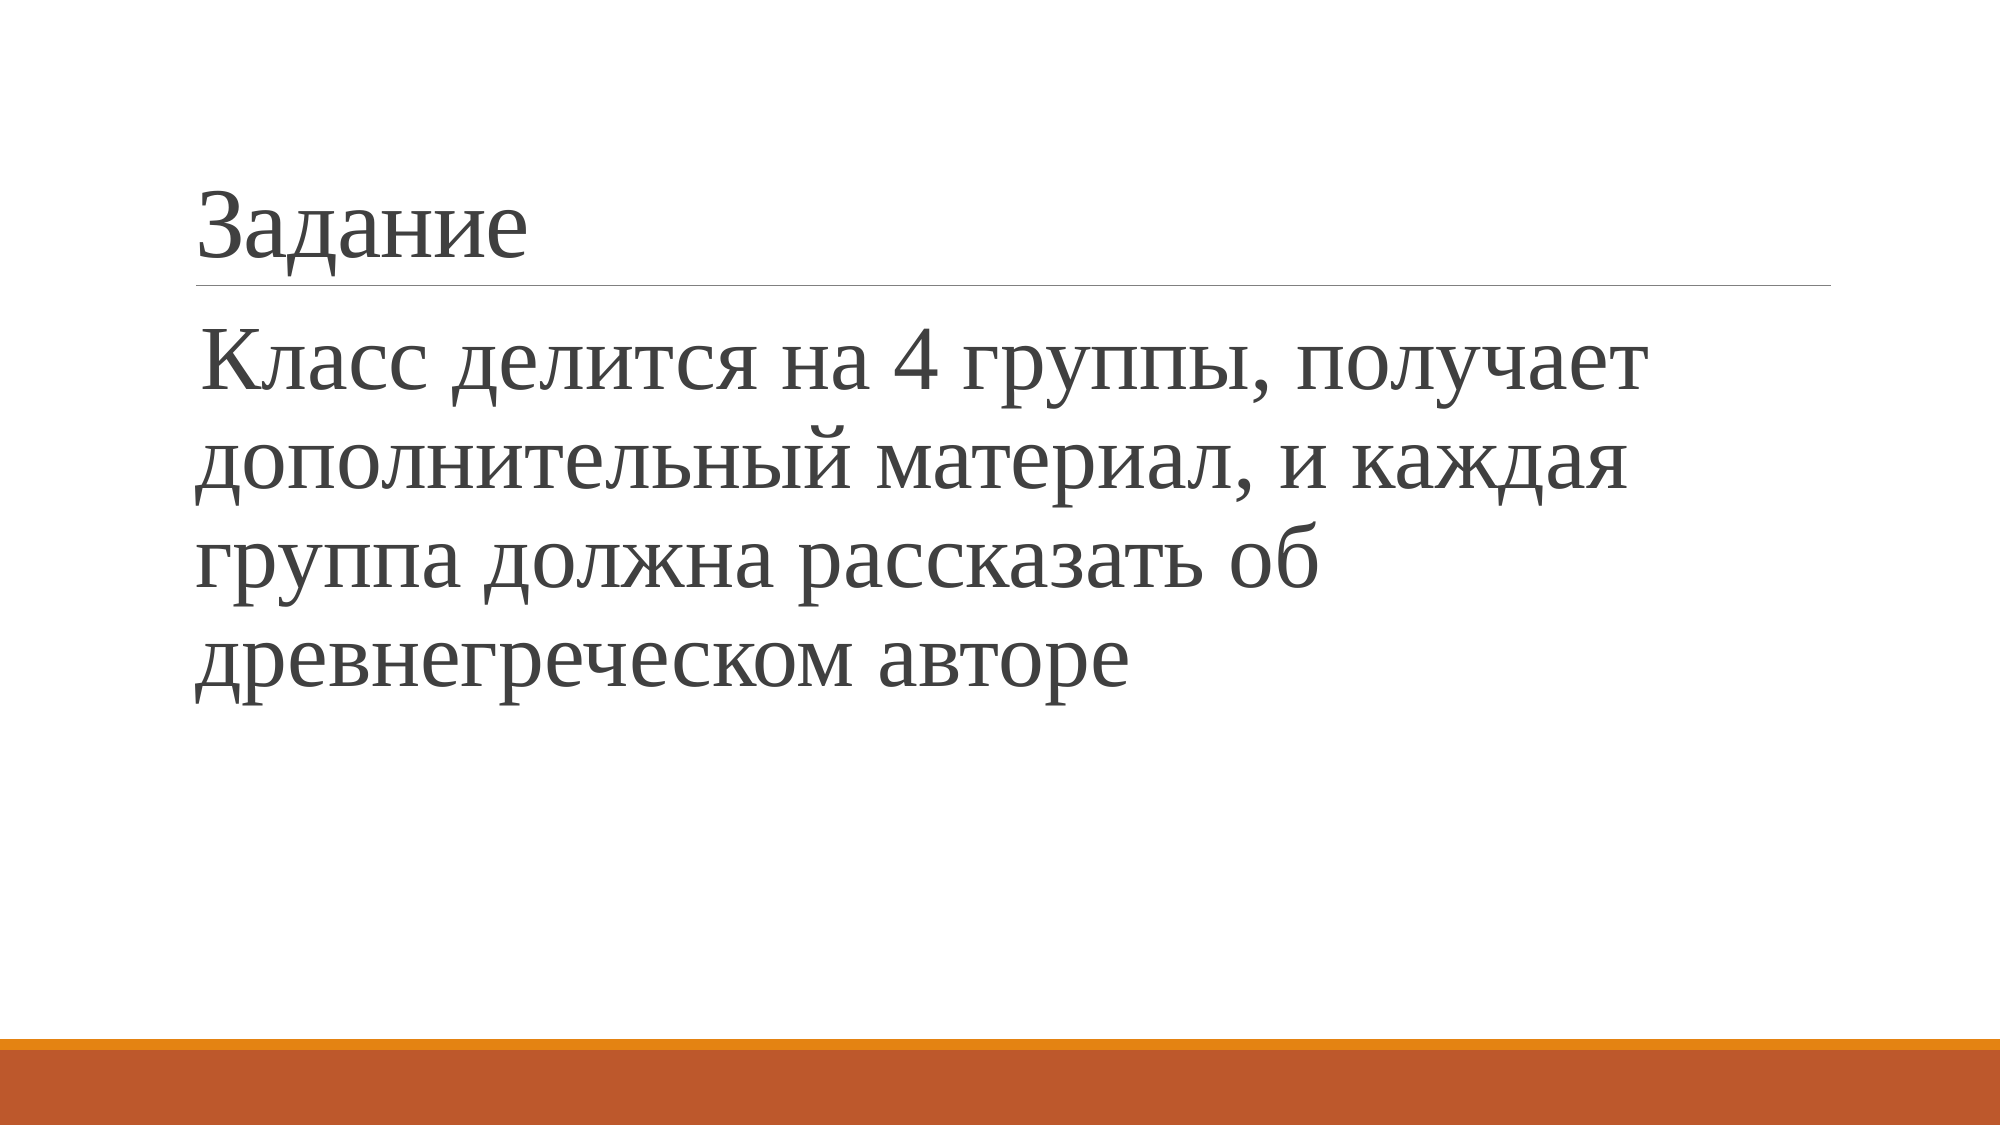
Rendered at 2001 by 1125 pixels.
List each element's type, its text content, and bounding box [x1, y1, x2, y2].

list Класс делится на 4 группы, получает дополнительный материал, и каждая группа должна рассказать об древнегреческом авторе [180, 302, 1830, 963]
title Задание [180, 47, 1830, 285]
